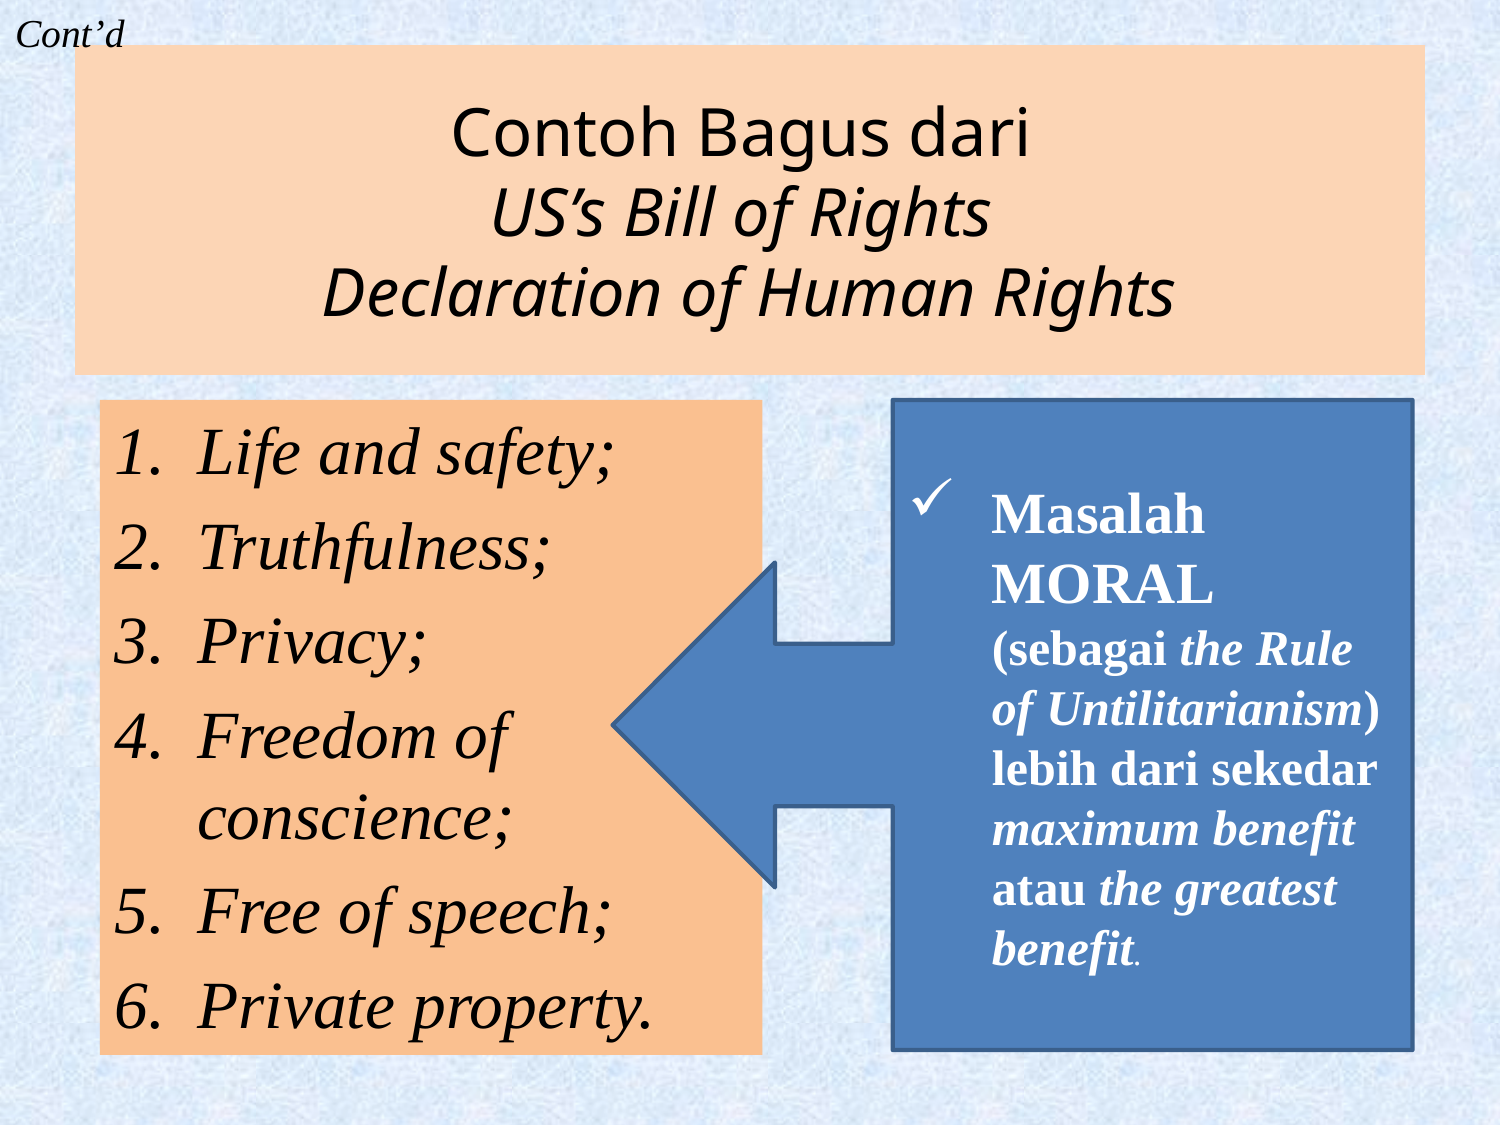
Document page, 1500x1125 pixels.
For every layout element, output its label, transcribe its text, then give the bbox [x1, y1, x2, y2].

title Contoh Bagus dari US’s Bill of Rights Declaration of Human Rights [75, 63, 1425, 375]
text_box Cont’d [0, 63, 1500, 1125]
text_box Cont’d [0, 0, 1500, 63]
text_box Masalah MORAL (sebagai the Rule of Untilitarianism) lebih dari sekedar maximum benefit atau the greatest benefit. [610, 397, 1415, 1053]
list Life and safety; Truthfulness; Privacy; Freedom of conscience; Free of speech; Private property. [99, 399, 763, 1055]
